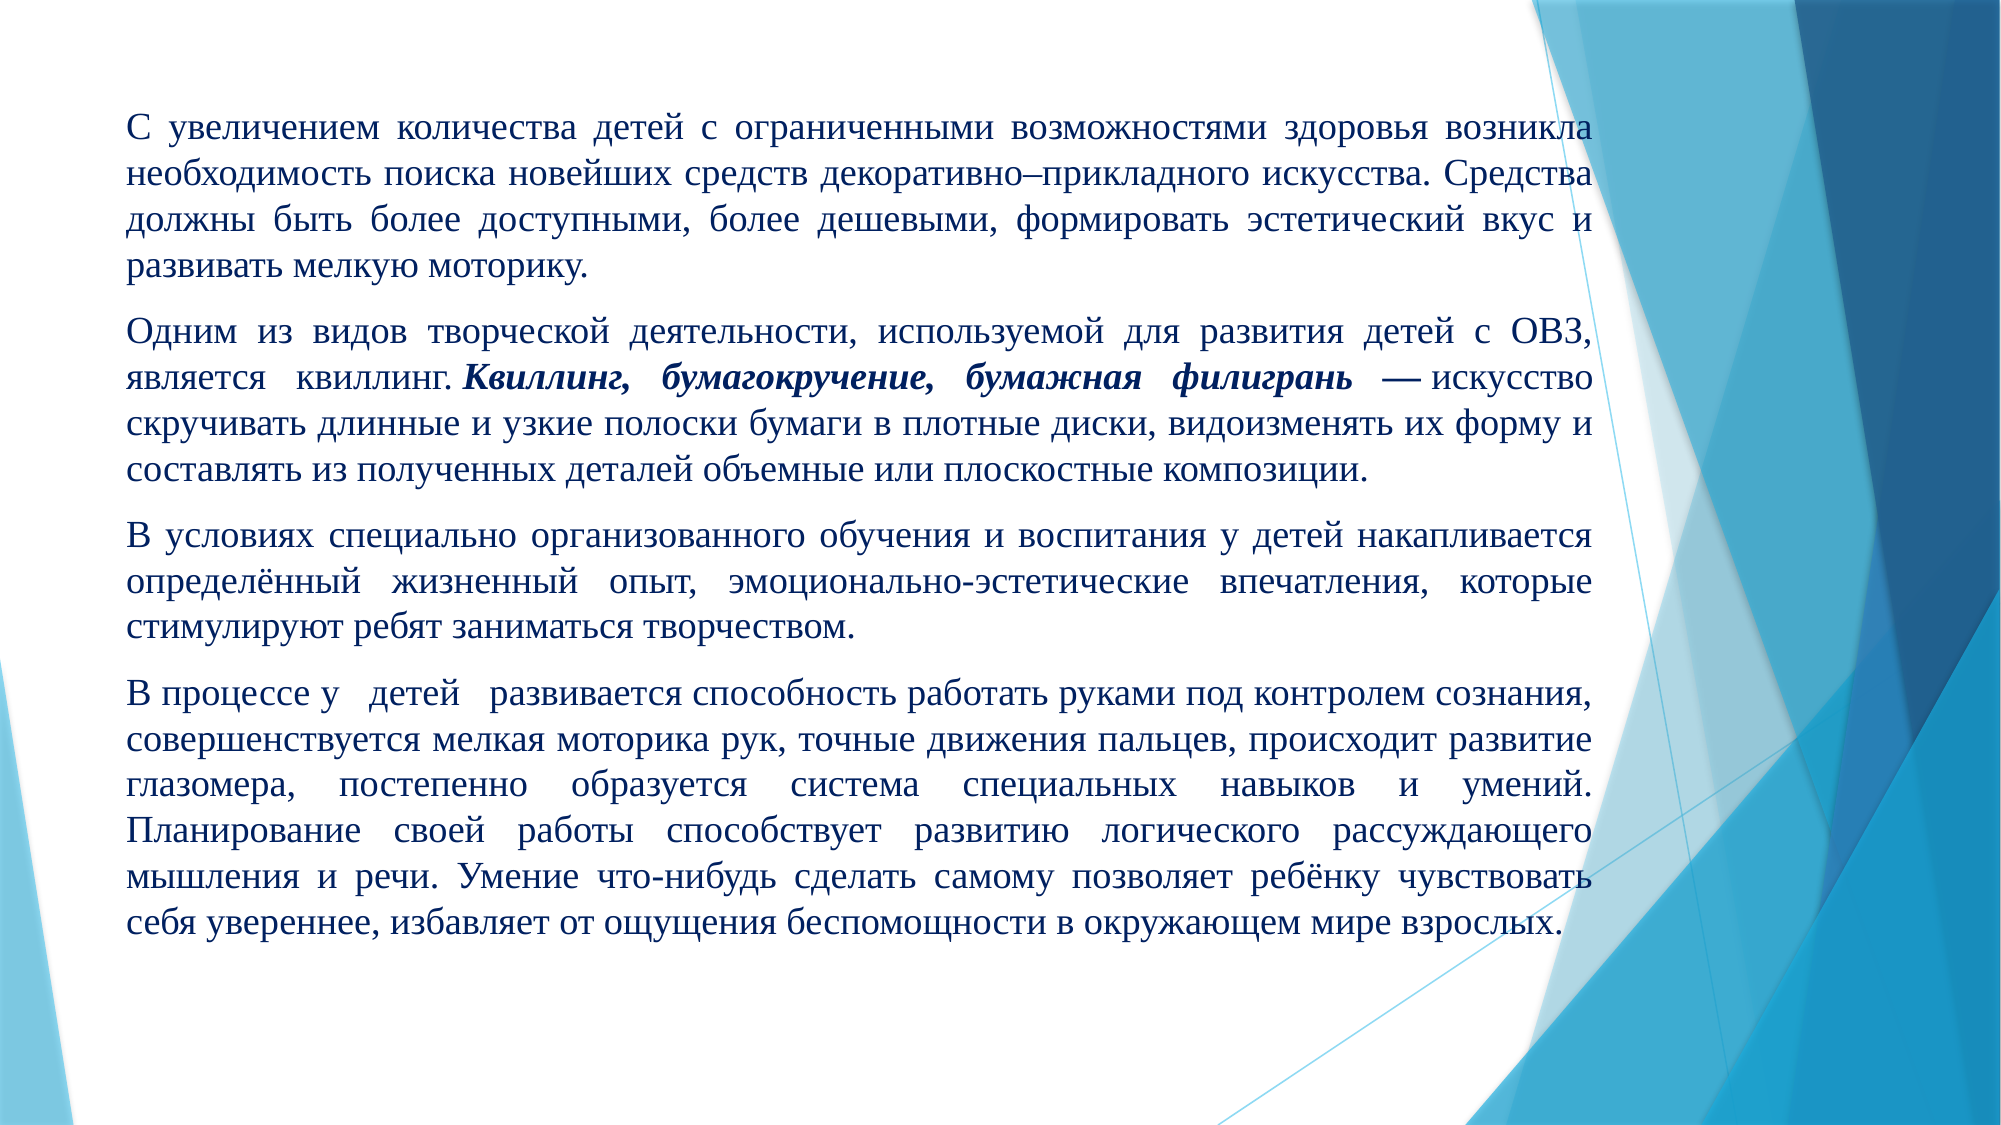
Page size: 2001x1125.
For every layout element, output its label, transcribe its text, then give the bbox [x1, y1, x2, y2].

list С увеличением количества детей с ограниченными возможностями здоровья возникла необходимость поиска новейших средств декоративно–прикладного искусства. Средства должны быть более доступными, более дешевыми, формировать эстетический вкус и развивать мелкую моторику. Одним из видов творческой деятельности, используемой для развития детей с ОВЗ, является квиллинг. Квиллинг, бумагокручение, бумажная филигрань — искусство скручивать длинные и узкие полоски бумаги в плотные диски, видоизменять их форму и составлять из полученных деталей объемные или плоскостные композиции. В условиях специально организованного обучения и воспитания у детей накапливается определённый жизненный опыт, эмоционально-эстетические впечатления, которые стимулируют ребят заниматься творчеством. В процессе у детей развивается способность работать руками под контролем сознания, совершенствуется мелкая моторика рук, точные движения пальцев, происходит развитие глазомера, постепенно образуется система специальных навыков и умений. Планирование своей работы способствует развитию логического рассуждающего мышления и речи. Умение что-нибудь сделать самому позволяет ребёнку чувствовать себя увереннее, избавляет от ощущения беспомощности в окружающем мире взрослых. [111, 93, 1610, 992]
